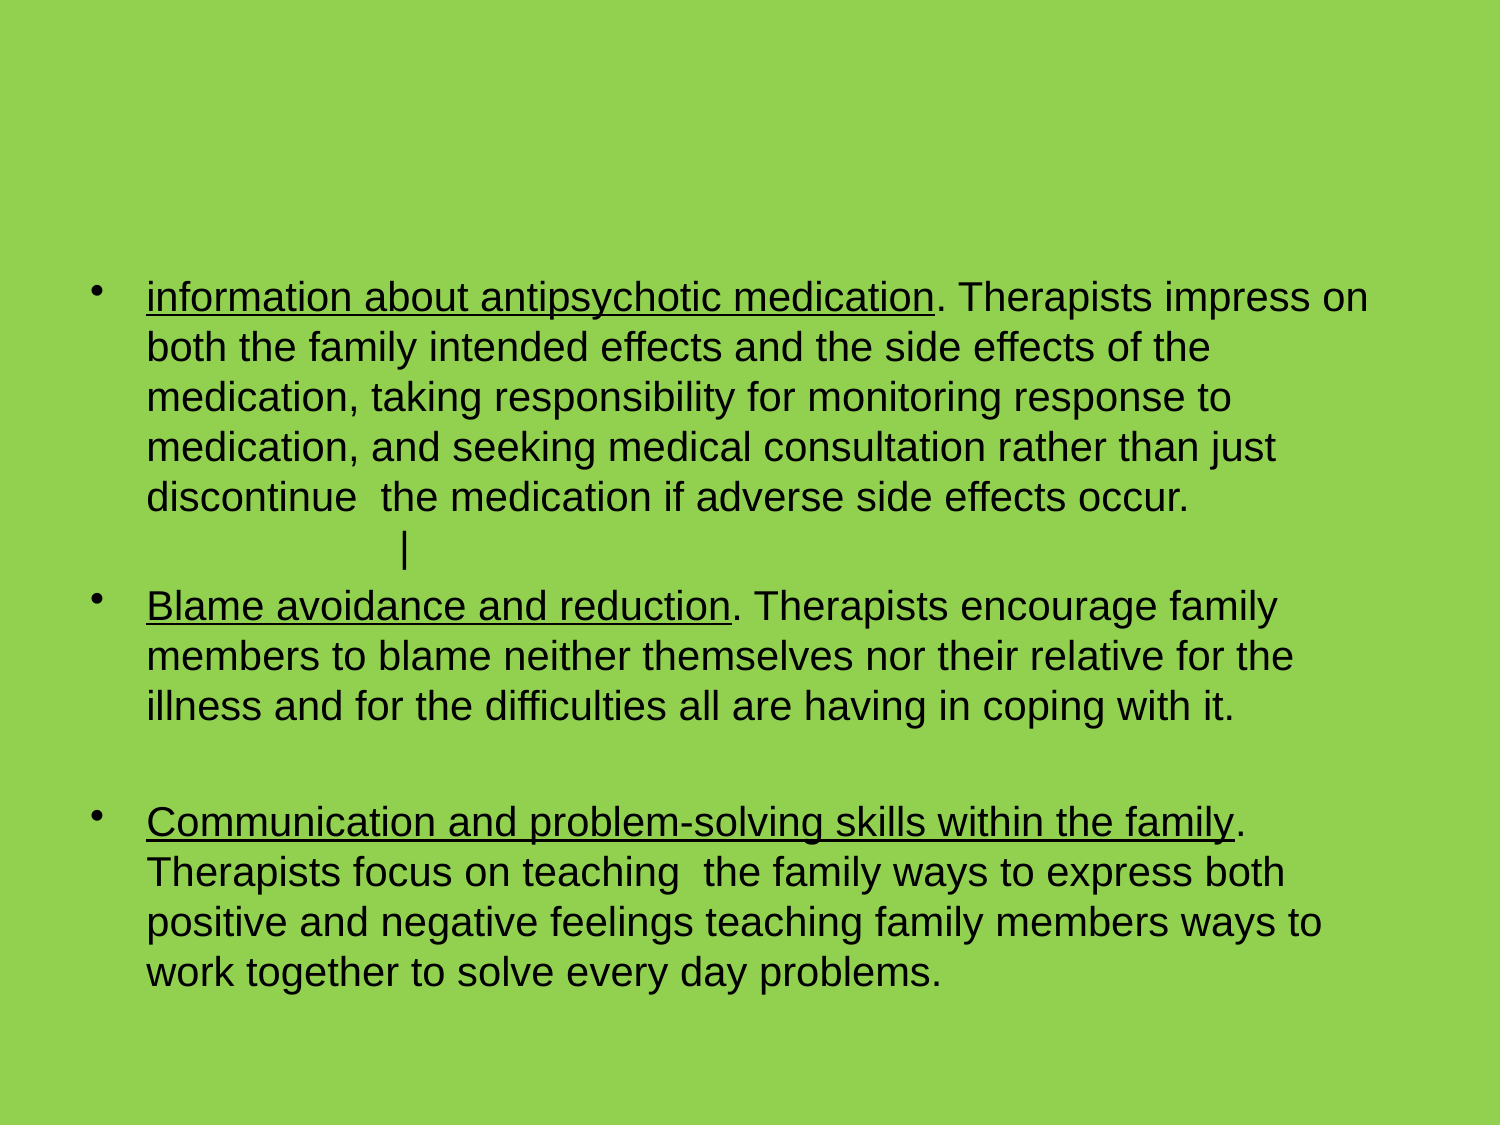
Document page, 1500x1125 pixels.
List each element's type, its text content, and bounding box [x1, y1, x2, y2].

list information about antipsychotic medication. Therapists impress on both the family intended effects and the side effects of the medication, taking responsibility for monitoring response to medication, and seeking medical consultation rather than just discontinue the medication if adverse side effects occur. | Blame avoidance and reduction. Therapists encourage family members to blame neither themselves nor their relative for the illness and for the difficulties all are having in coping with it. Communication and problem-solving skills within the family. Therapists focus on teaching the family ways to express both positive and negative feelings teaching family members ways to work together to solve every day problems. [75, 262, 1425, 1005]
